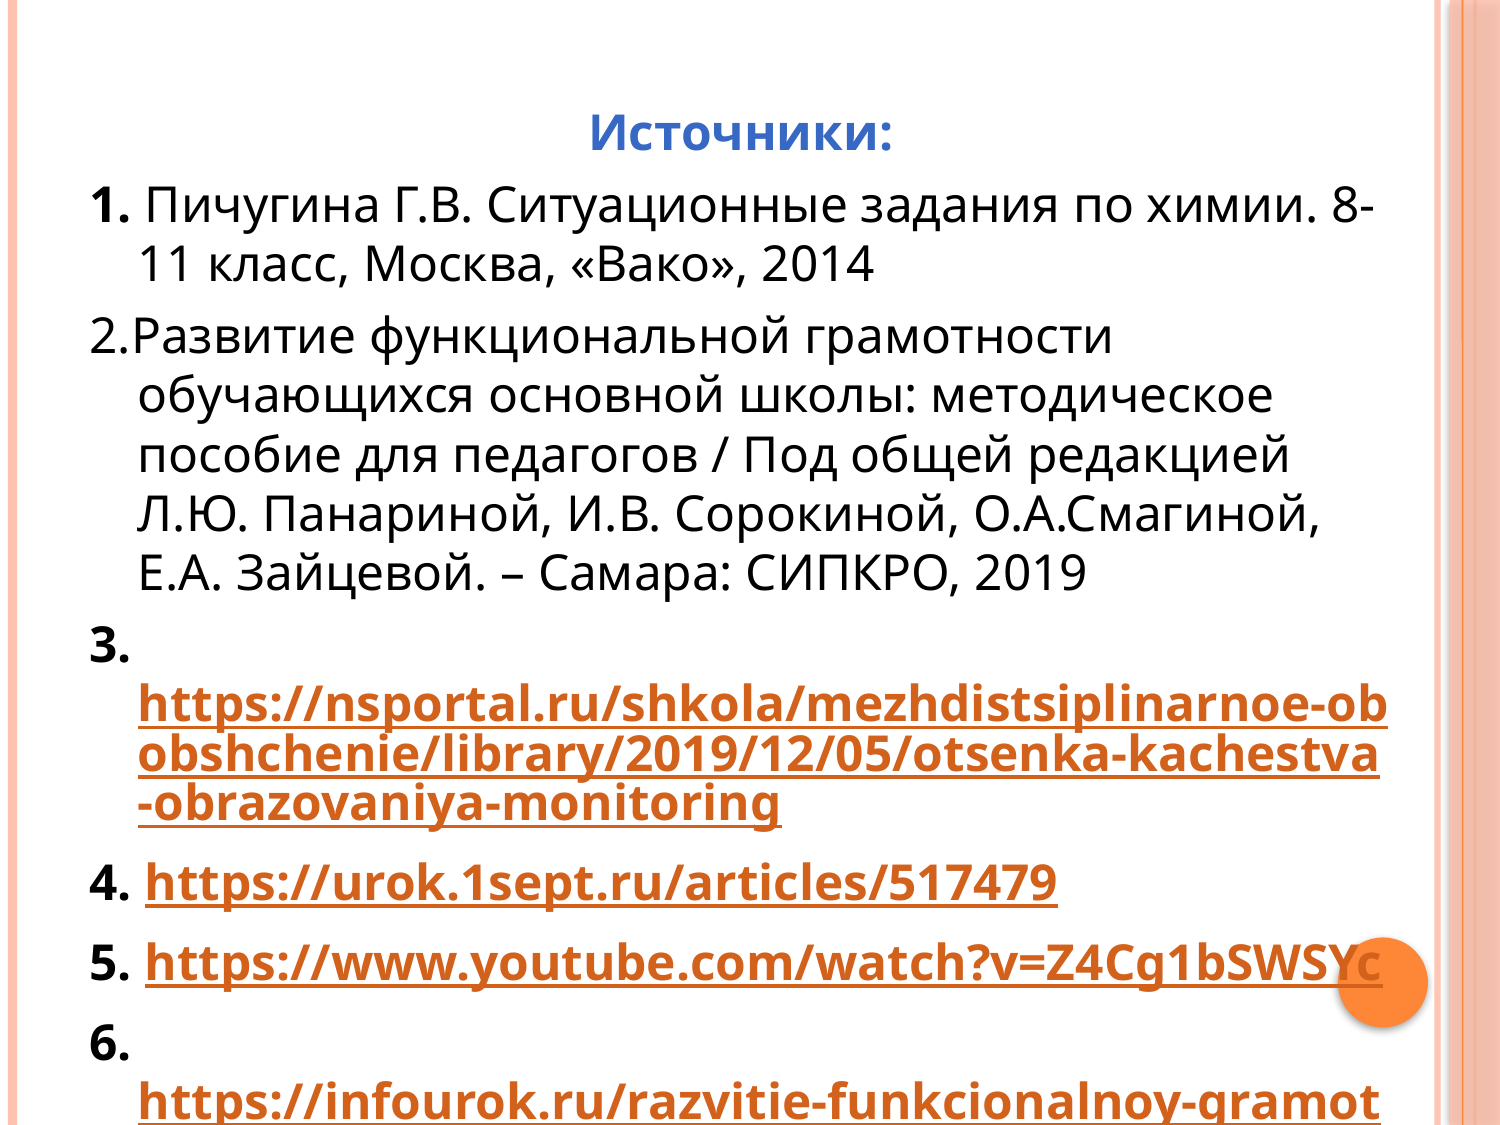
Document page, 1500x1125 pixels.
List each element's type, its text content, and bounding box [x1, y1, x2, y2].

list Источники: 1. Пичугина Г.В. Ситуационные задания по химии. 8-11 класс, Москва, «Вако», 2014 2.Развитие функциональной грамотности обучающихся основной школы: методическое пособие для педагогов / Под общей редакцией Л.Ю. Панариной, И.В. Сорокиной, О.А.Смагиной, Е.А. Зайцевой. – Самара: СИПКРО, 2019 3. https://nsportal.ru/shkola/mezhdistsiplinarnoe-obobshchenie/library/2019/12/05/otsenka-kachestva-obrazovaniya-monitoring 4. https://urok.1sept.ru/articles/517479 5. https://www.youtube.com/watch?v=Z4Cg1bSWSYc 6. https://infourok.ru/razvitie-funkcionalnoy-gramotnosti-na-urokah-himii-razrabotka-zadaniy-formata-pisa-873431.html [75, 93, 1407, 1062]
